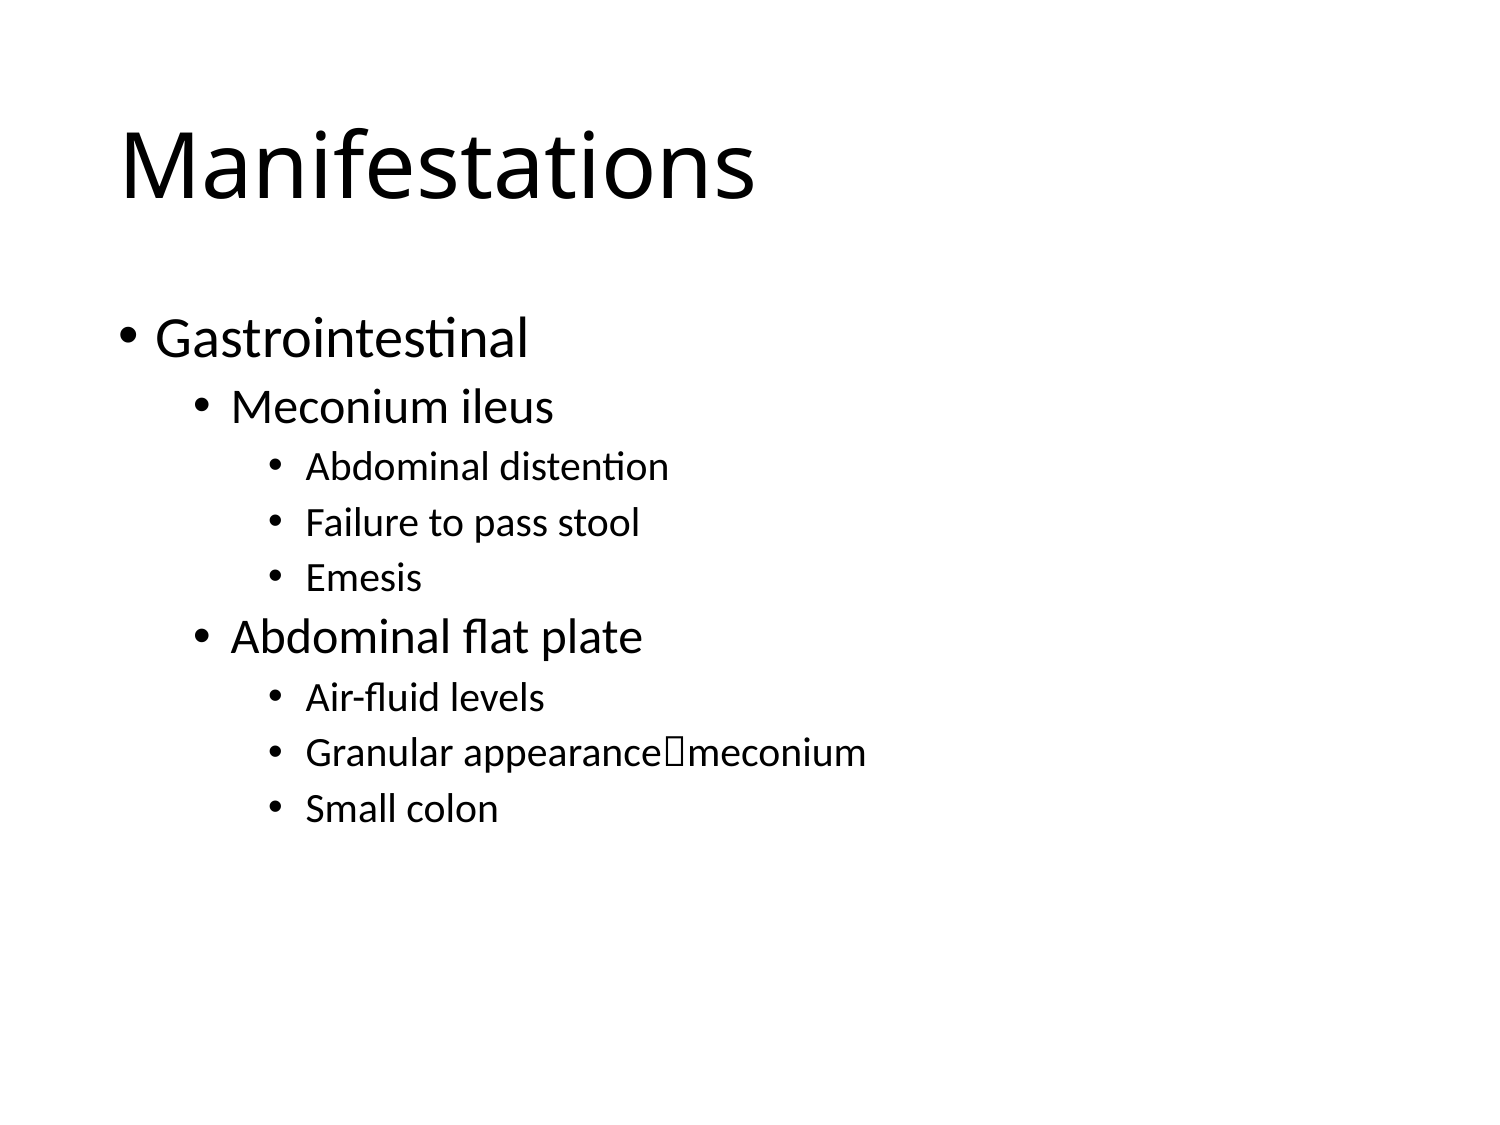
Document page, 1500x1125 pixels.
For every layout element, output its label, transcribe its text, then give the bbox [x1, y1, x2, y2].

title Manifestations [103, 59, 1397, 278]
list Gastrointestinal Meconium ileus Abdominal distention Failure to pass stool Emesis Abdominal flat plate Air-fluid levels Granular appearancemeconium Small colon [103, 299, 1397, 1014]
